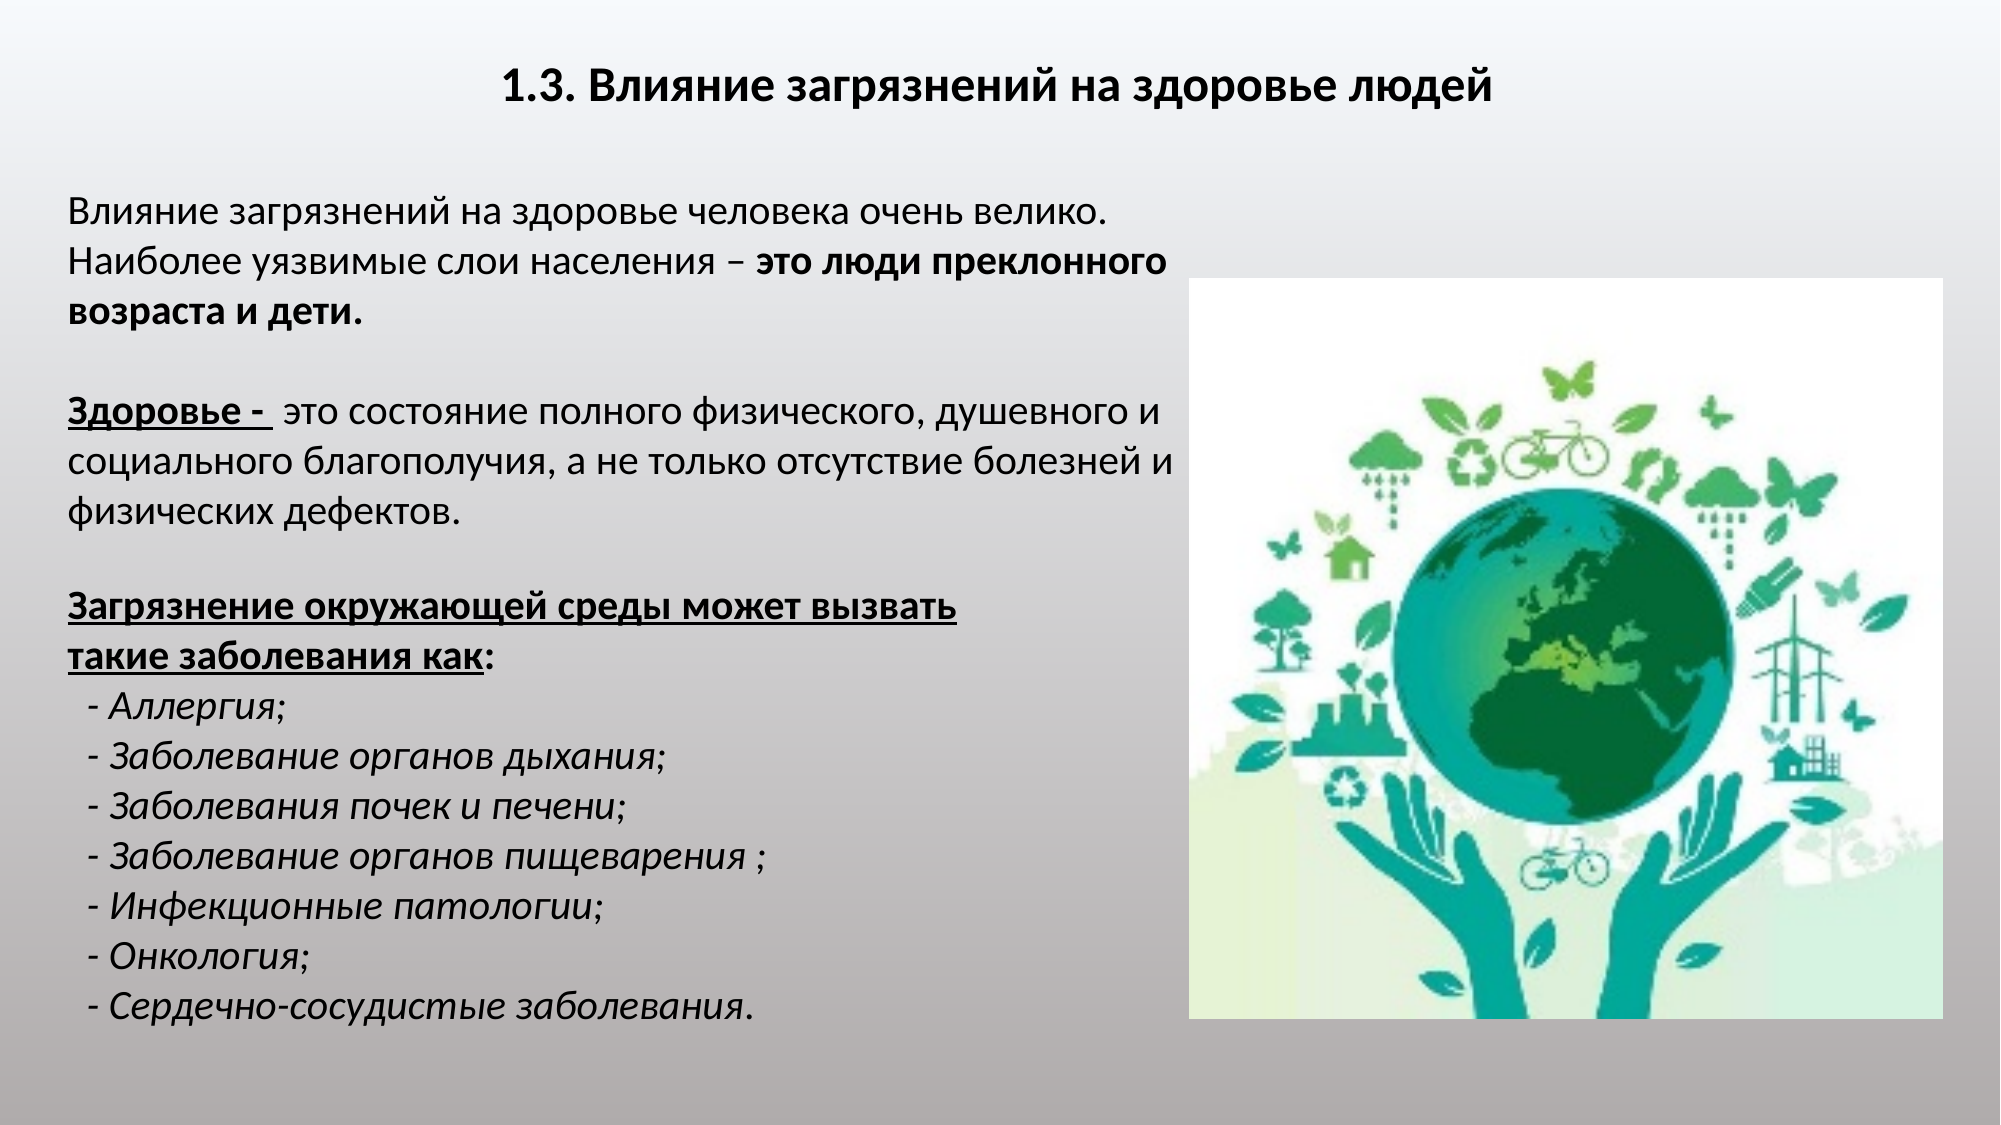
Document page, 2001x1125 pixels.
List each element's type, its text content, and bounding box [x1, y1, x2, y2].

picture [1189, 278, 1943, 1019]
text_box Влияние загрязнений на здоровье человека очень велико. Наиболее уязвимые слои населения – это люди преклонного возраста и дети. Здоровье - это состояние полного физического, душевного и социального благополучия, а не только отсутствие болезней и физических дефектов. [52, 175, 1190, 541]
text_box Загрязнение окружающей среды может вызвать такие заболевания как: - Аллергия; - Заболевание органов дыхания; - Заболевания почек и печени; - Заболевание органов пищеварения ; - Инфекционные патологии; - Онкология; - Сердечно-сосудистые заболевания. [52, 570, 1031, 1035]
text_box 1.3. Влияние загрязнений на здоровье людей [485, 44, 1518, 119]
